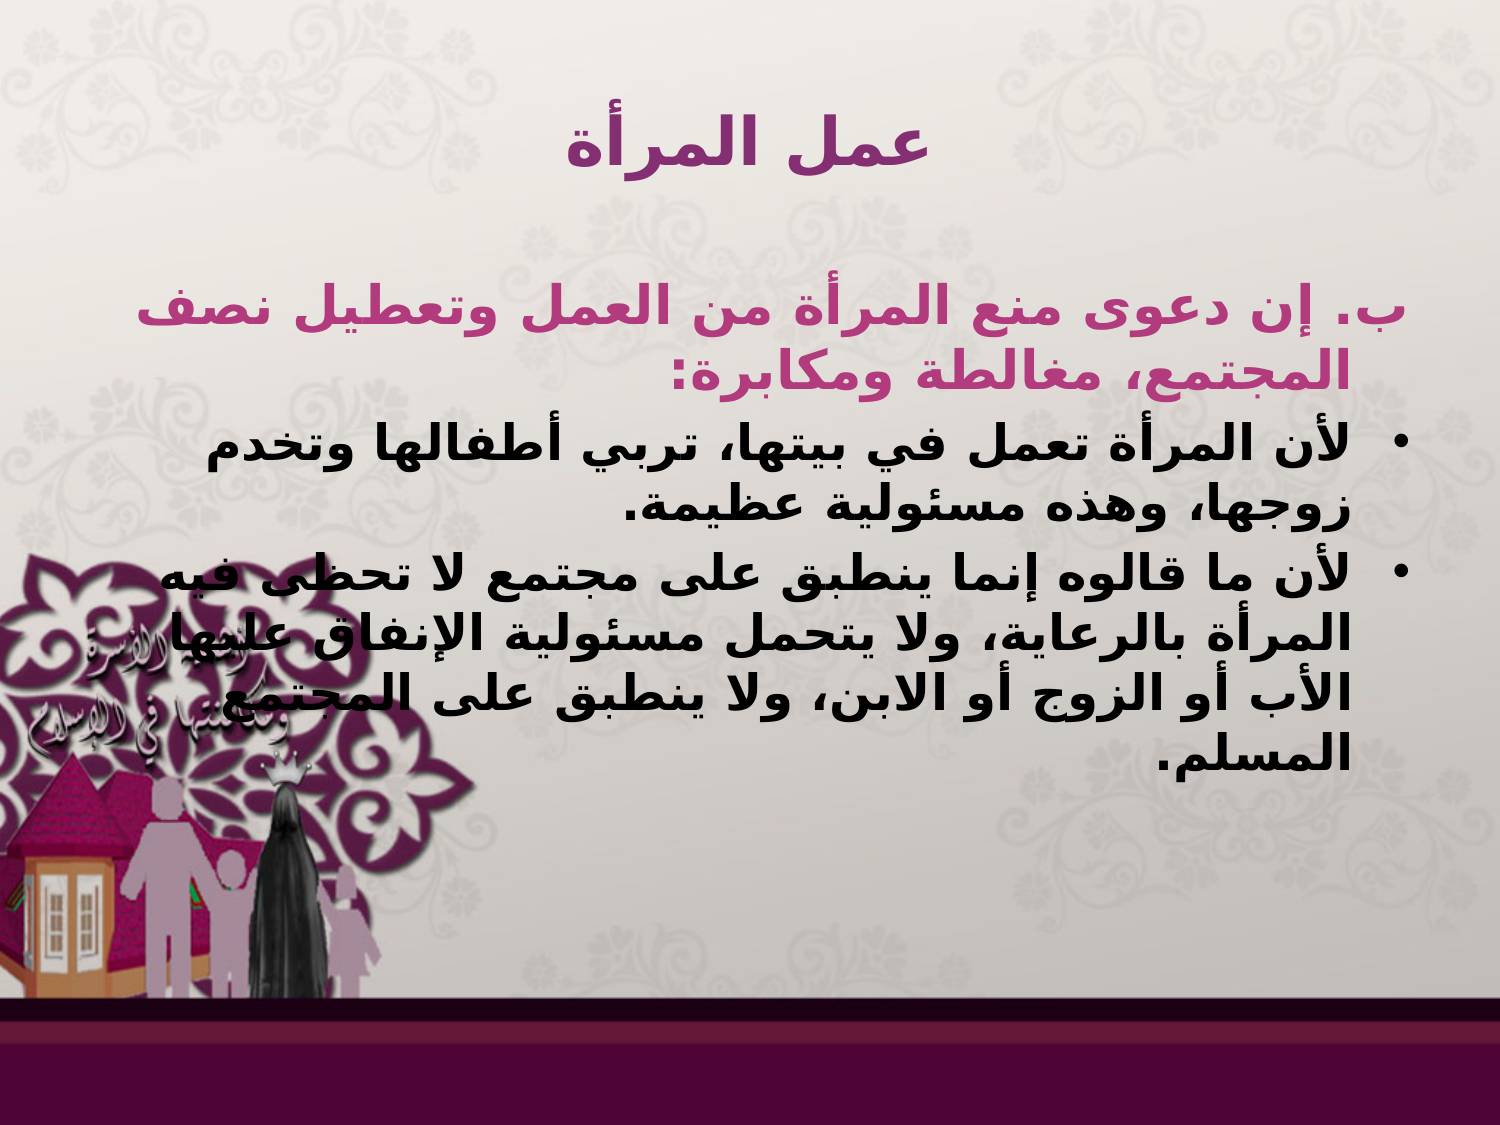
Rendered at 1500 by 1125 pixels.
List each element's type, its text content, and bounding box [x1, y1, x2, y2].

picture [0, 0, 1500, 1125]
list ب. إن دعوى منع المرأة من العمل وتعطيل نصف المجتمع، مغالطة ومكابرة: لأن المرأة تعمل في بيتها، تربي أطفالها وتخدم زوجها، وهذه مسئولية عظيمة. لأن ما قالوه إنما ينطبق على مجتمع لا تحظى فيه المرأة بالرعاية، ولا يتحمل مسئولية الإنفاق عليها الأب أو الزوج أو الابن، ولا ينطبق على المجتمع المسلم. [74, 262, 1426, 1006]
title عمل المرأة [74, 44, 1426, 233]
